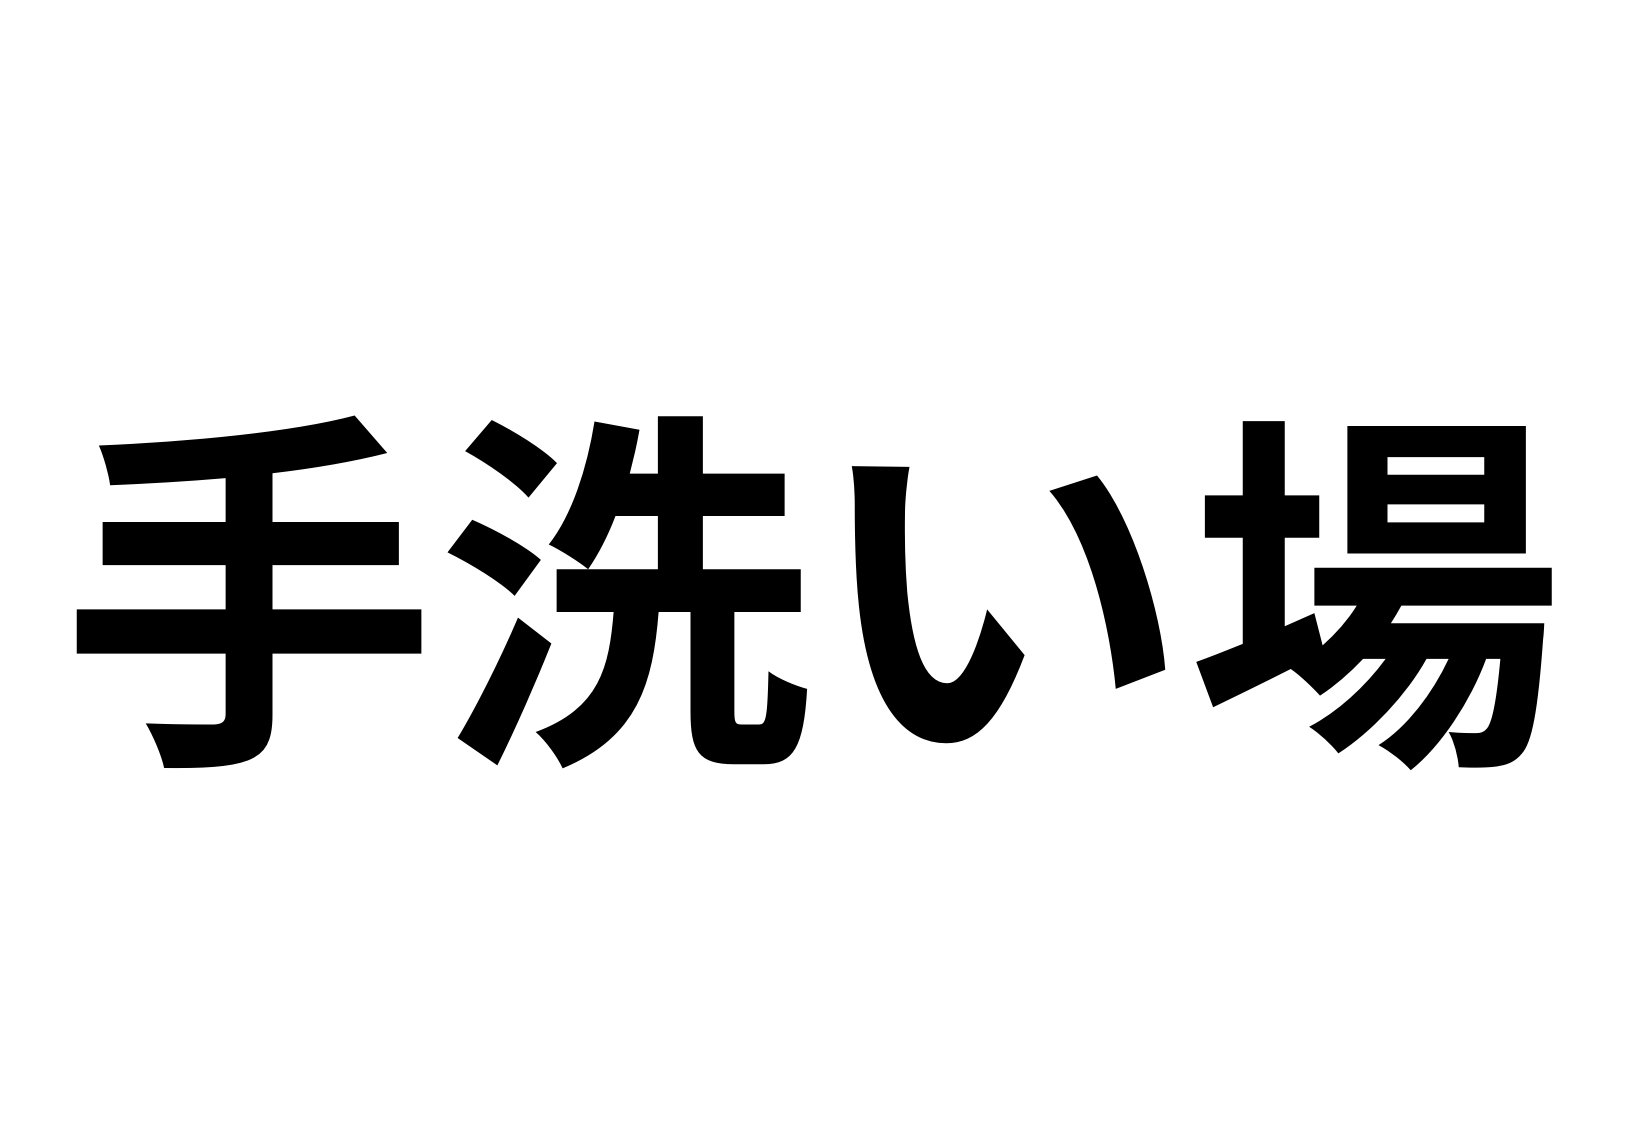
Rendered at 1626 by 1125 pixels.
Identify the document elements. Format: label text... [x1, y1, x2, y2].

text_box 手洗い場 [0, 353, 1625, 818]
